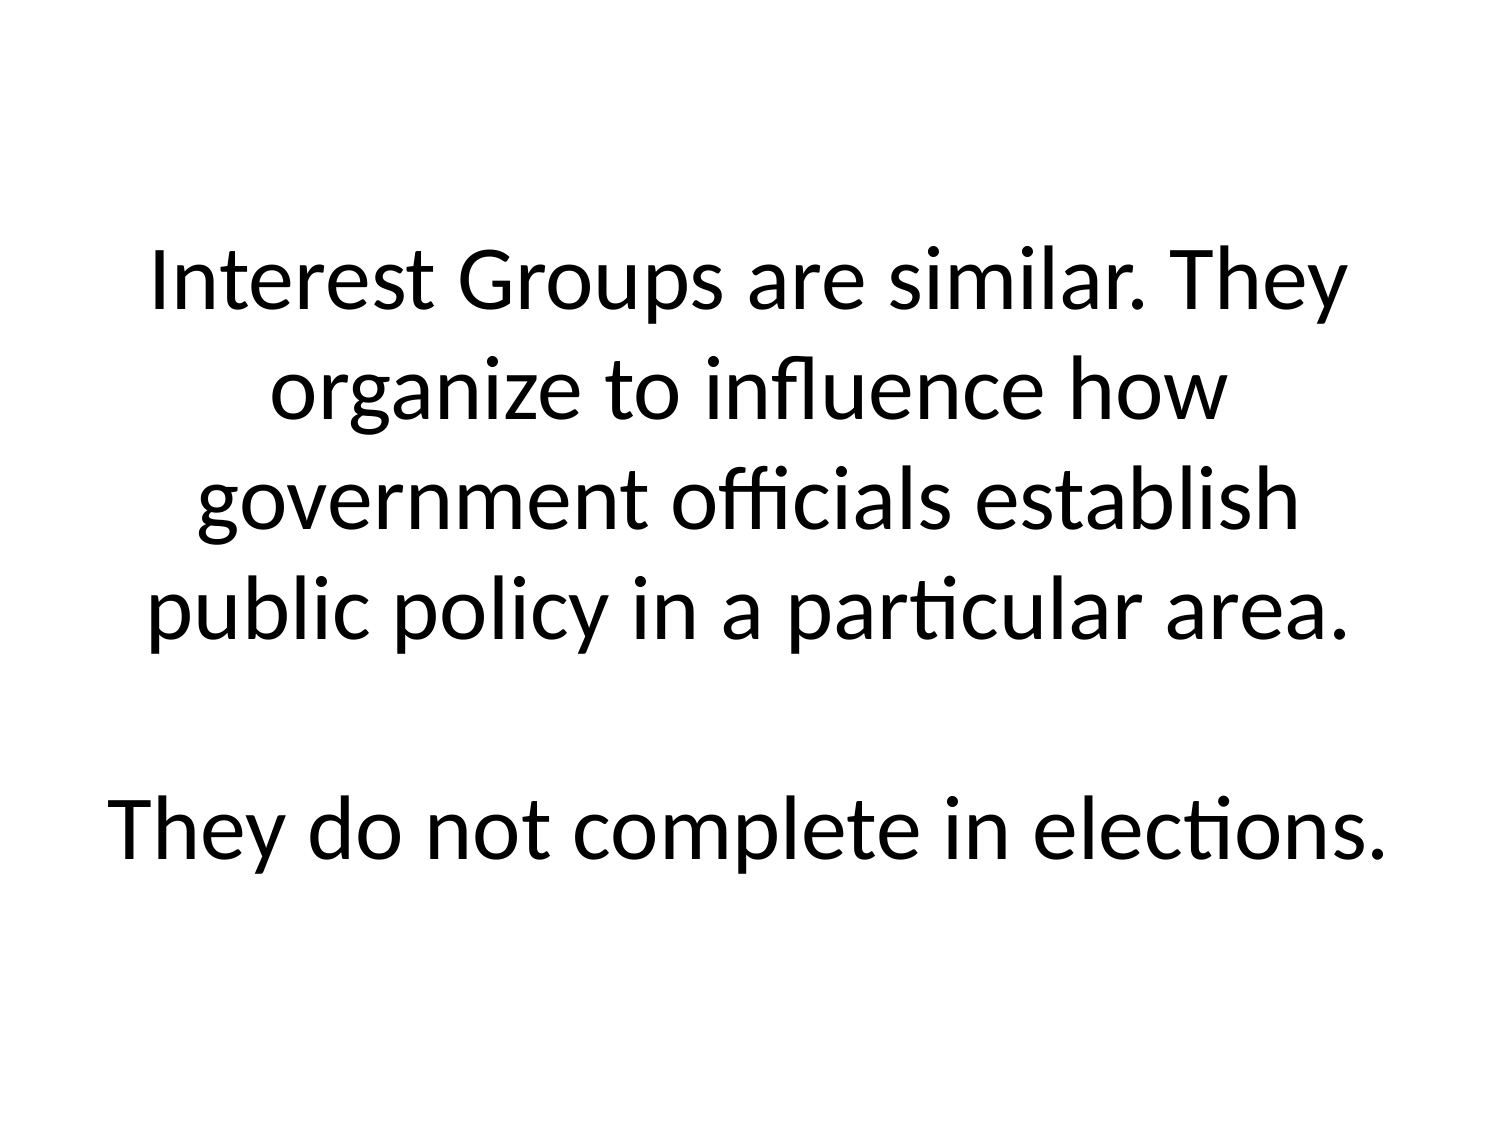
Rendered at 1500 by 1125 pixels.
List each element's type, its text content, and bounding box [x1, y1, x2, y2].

title Interest Groups are similar. They organize to influence how government officials establish public policy in a particular area. They do not complete in elections. [74, 44, 1426, 1051]
